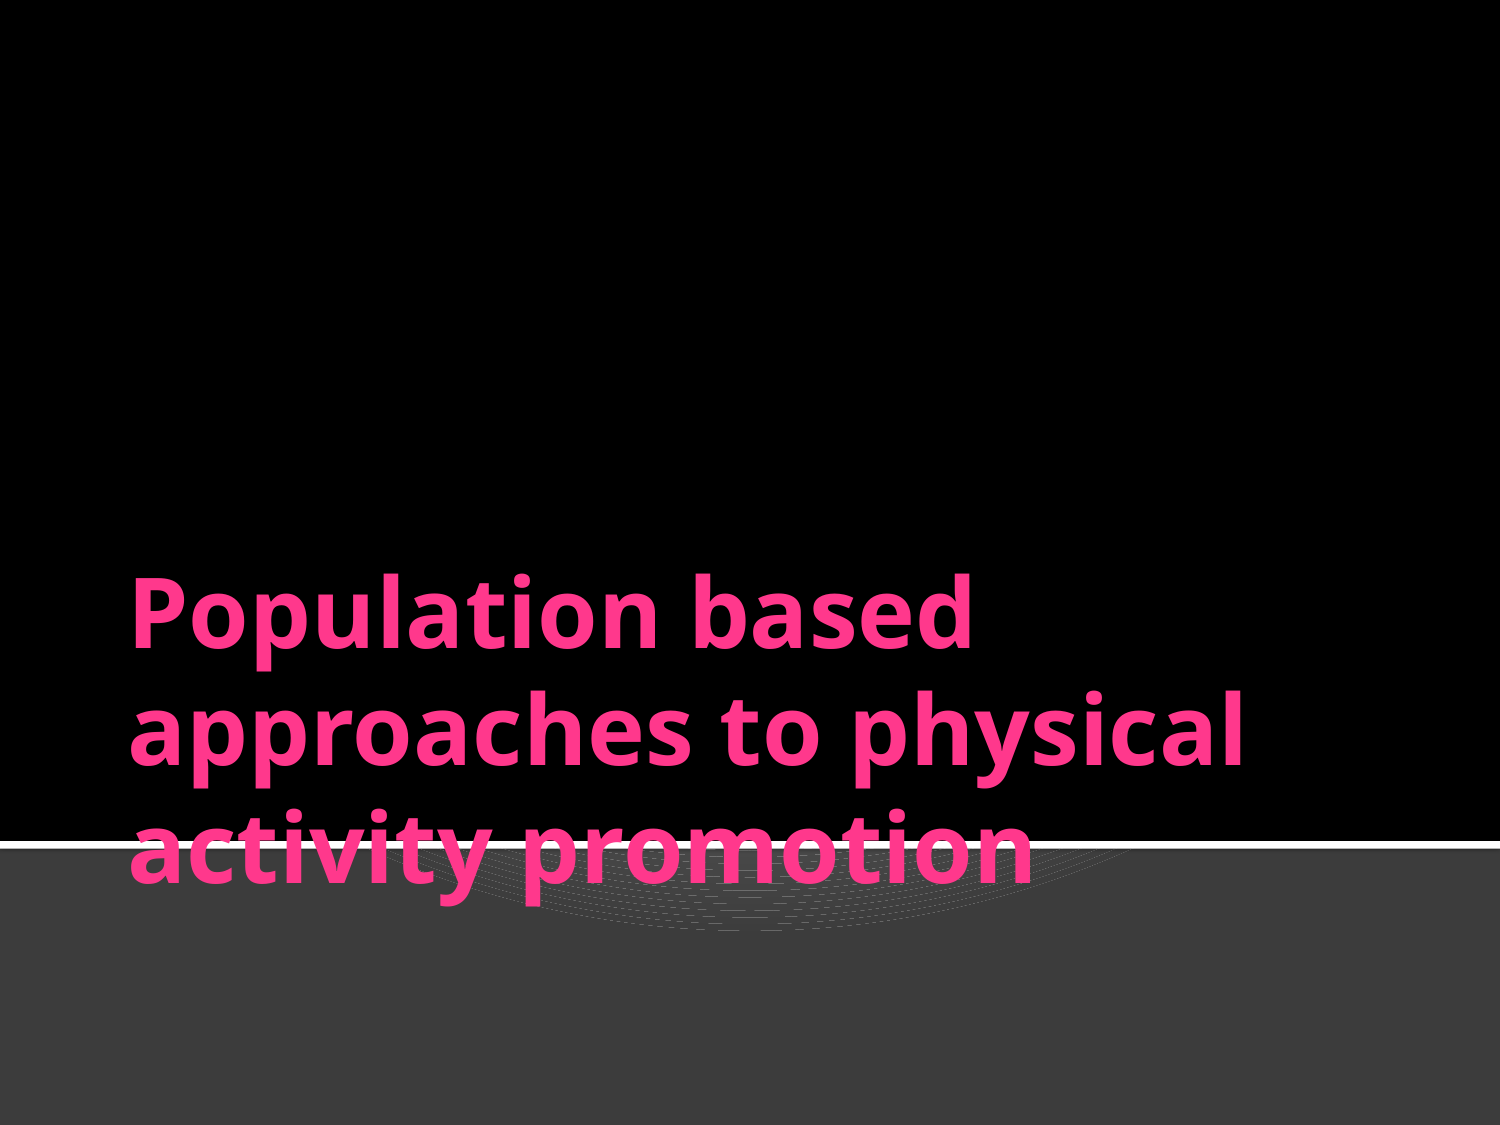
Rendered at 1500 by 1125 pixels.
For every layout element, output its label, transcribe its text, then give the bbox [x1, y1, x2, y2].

title Population based approaches to physical activity promotion [112, 550, 1438, 825]
